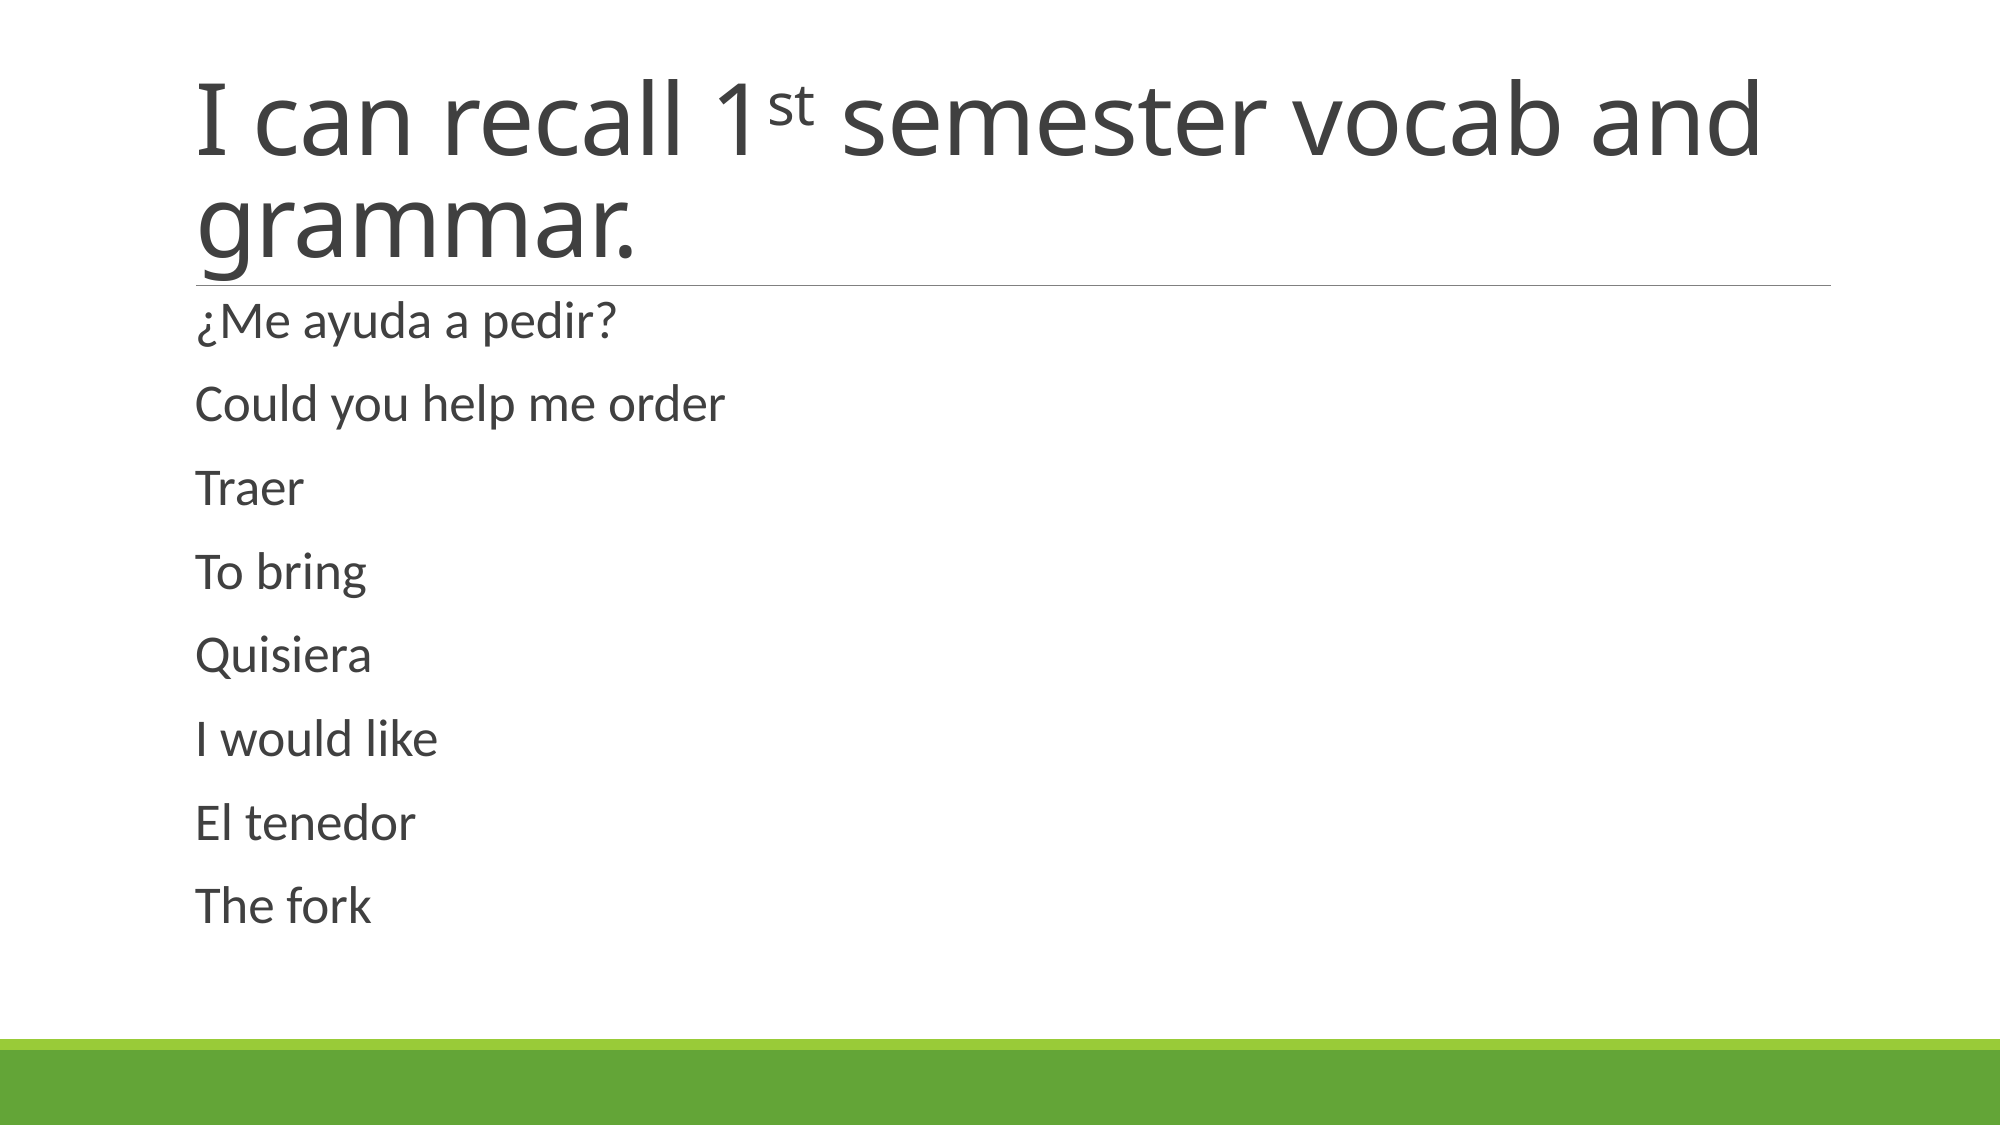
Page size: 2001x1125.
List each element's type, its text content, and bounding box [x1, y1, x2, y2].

list ¿Me ayuda a pedir? Could you help me order Traer To bring Quisiera I would like El tenedor The fork [180, 285, 1830, 945]
title I can recall 1st semester vocab and grammar. [180, 47, 1830, 285]
